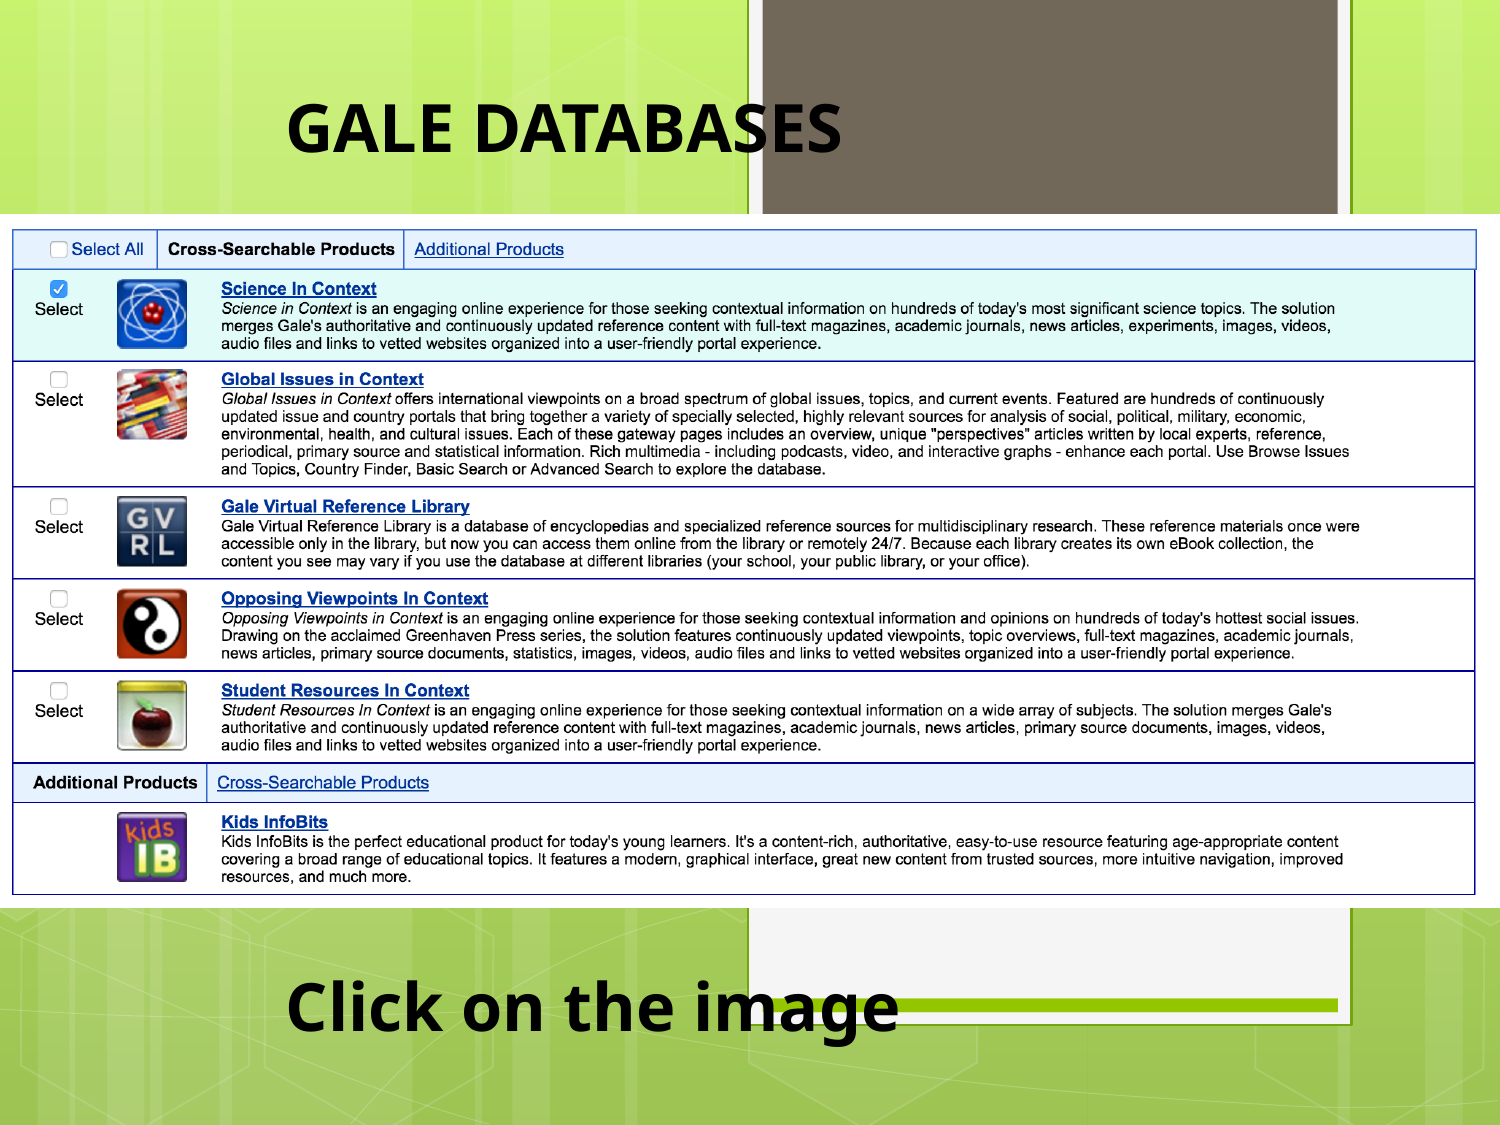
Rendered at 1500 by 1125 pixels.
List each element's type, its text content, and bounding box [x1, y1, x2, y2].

text_box Click on the image [270, 957, 959, 1052]
text_box GALE DATABASES [270, 78, 959, 173]
picture [0, 214, 1500, 908]
